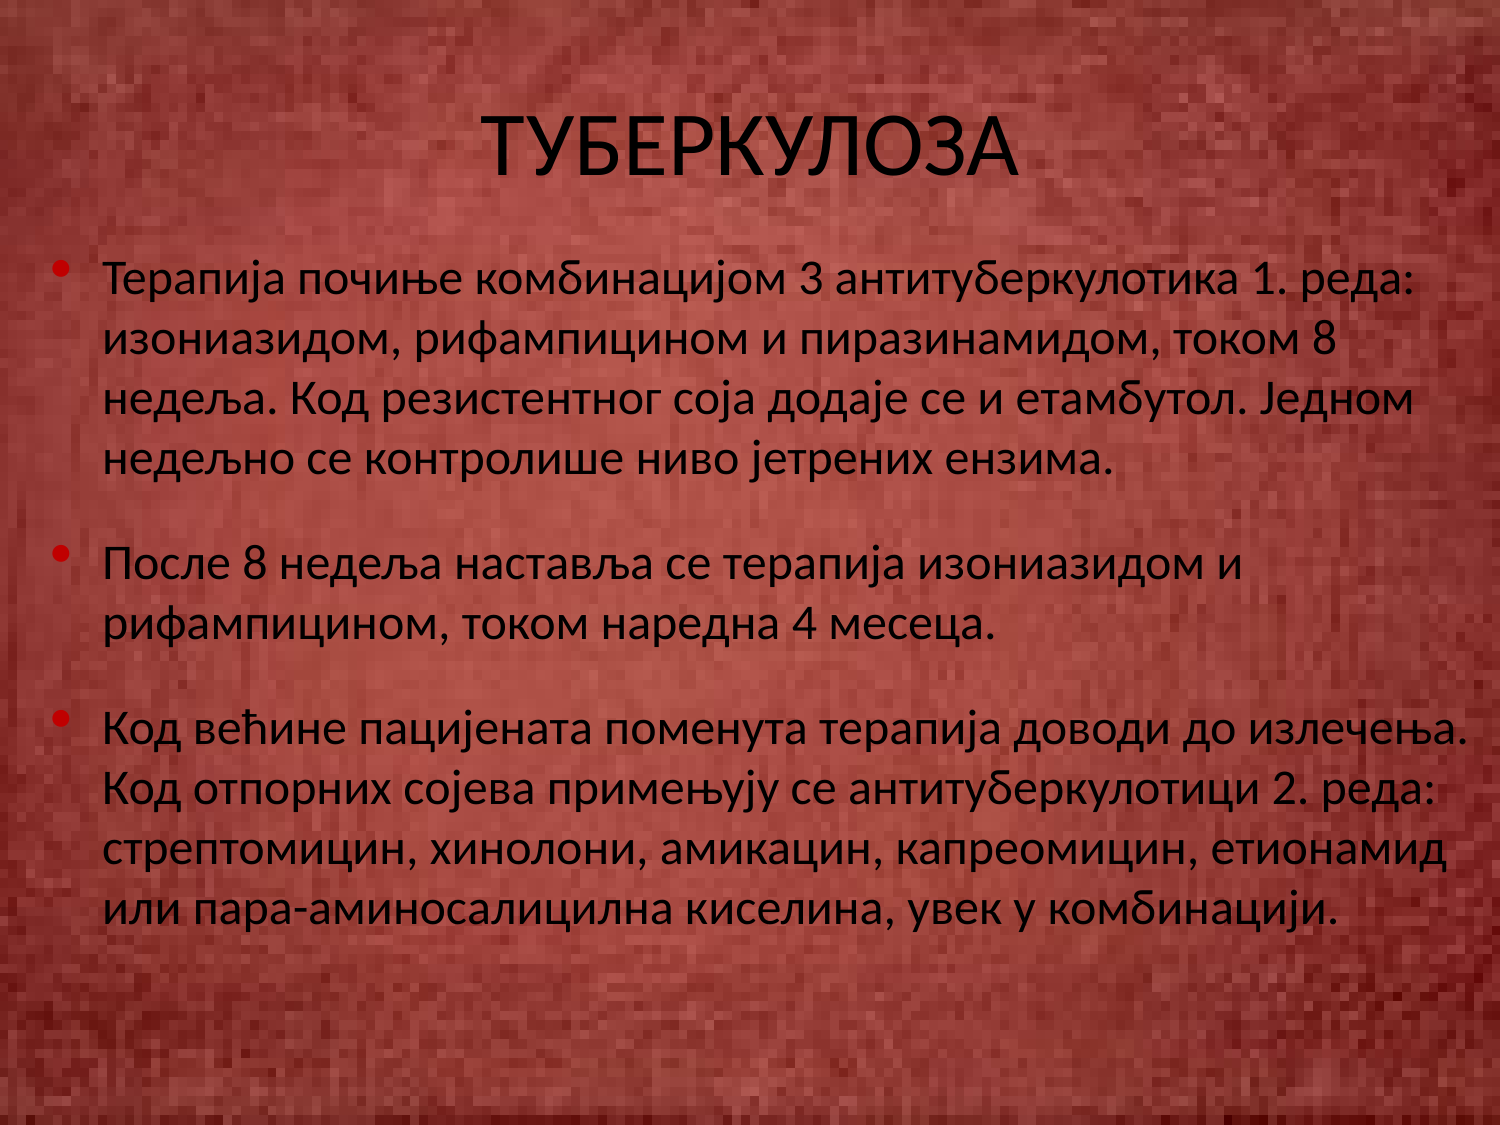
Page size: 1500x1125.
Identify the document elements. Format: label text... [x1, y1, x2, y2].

title ТУБЕРКУЛОЗА [75, 45, 1425, 233]
picture [0, 0, 1500, 1125]
list Терапија почиње комбинацијом 3 антитуберкулотика 1. реда: изониазидом, рифампицином и пиразинамидом, током 8 недеља. Код резистентног соја додаје се и етамбутол. Једном недељно се контролише ниво јетрених ензима. После 8 недеља наставља се терапија изониазидом и рифампицином, током наредна 4 месеца. Код већине пацијената поменута терапија доводи до излечења. Код отпорних сојева примењују се антитуберкулотици 2. реда: стрептомицин, хинолони, амикацин, капреомицин, етионамид или пара-аминосалицилна киселина, увек у комбинацији. [37, 237, 1500, 1030]
